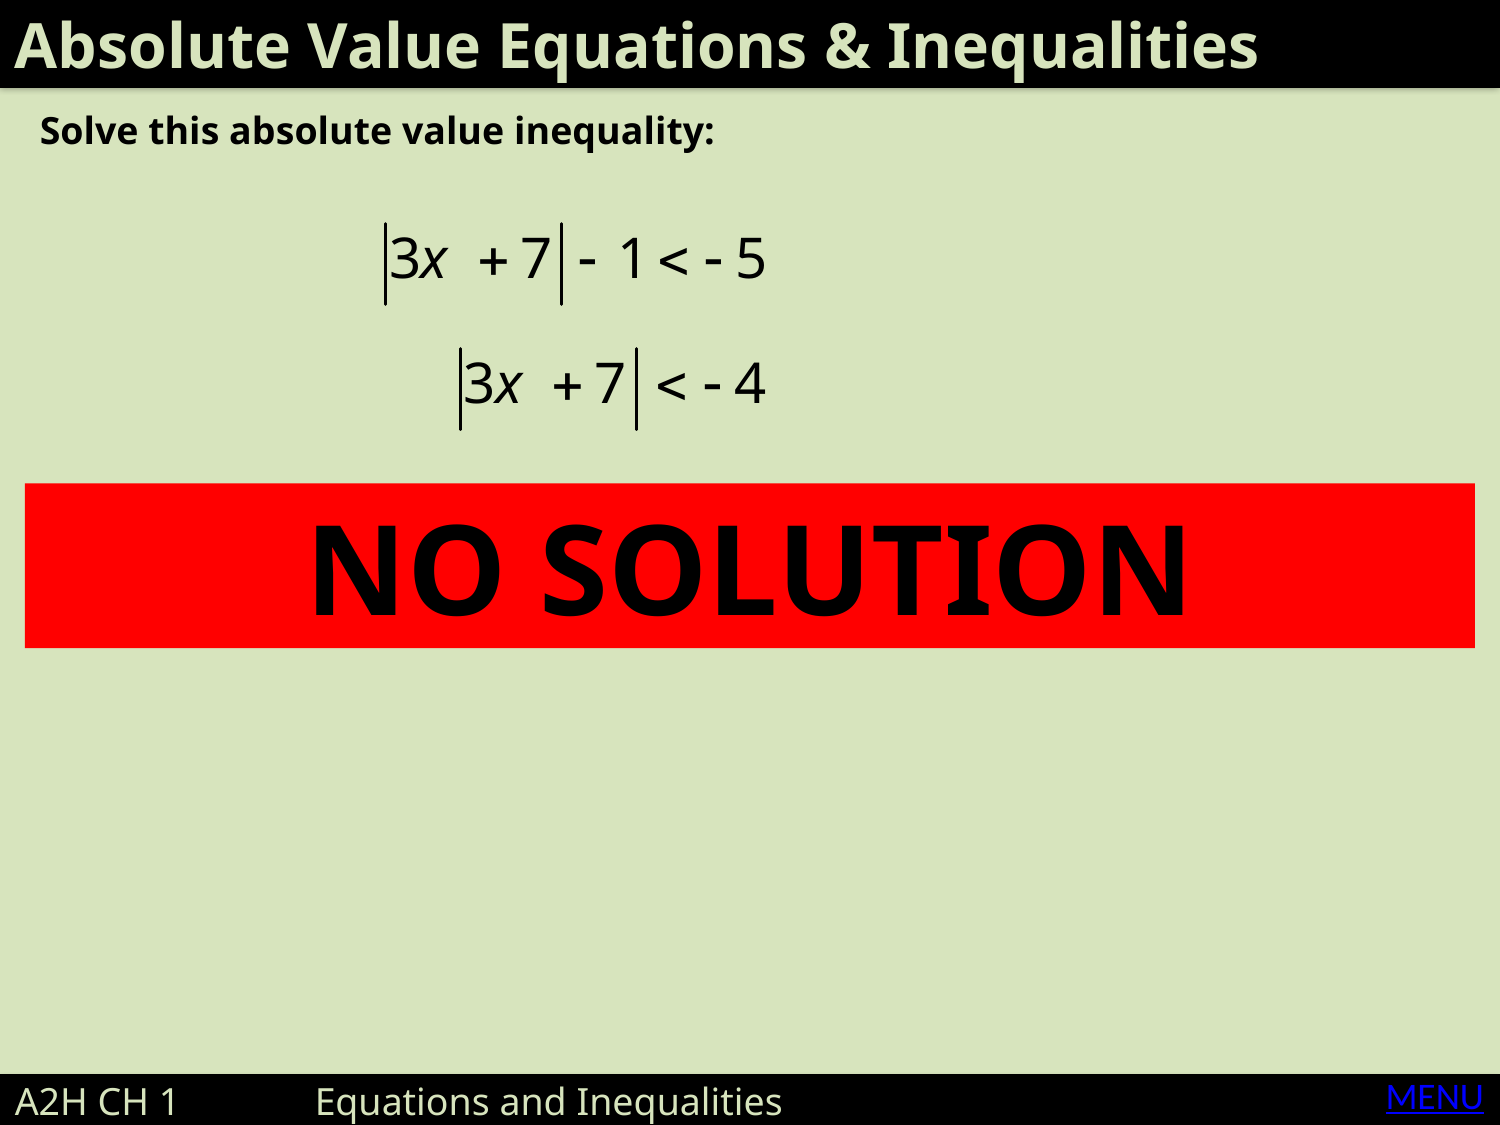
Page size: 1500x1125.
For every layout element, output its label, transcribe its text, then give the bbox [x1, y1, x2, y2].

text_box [449, 337, 779, 441]
text_box Absolute Value Equations & Inequalities [0, 0, 1500, 88]
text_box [374, 212, 779, 316]
text_box Solve this absolute value inequality: [24, 99, 1475, 205]
text_box NO SOLUTION [24, 483, 1475, 649]
text_box MENU [1370, 1064, 1500, 1125]
text_box A2H CH 1 Equations and Inequalities [0, 1074, 1370, 1125]
